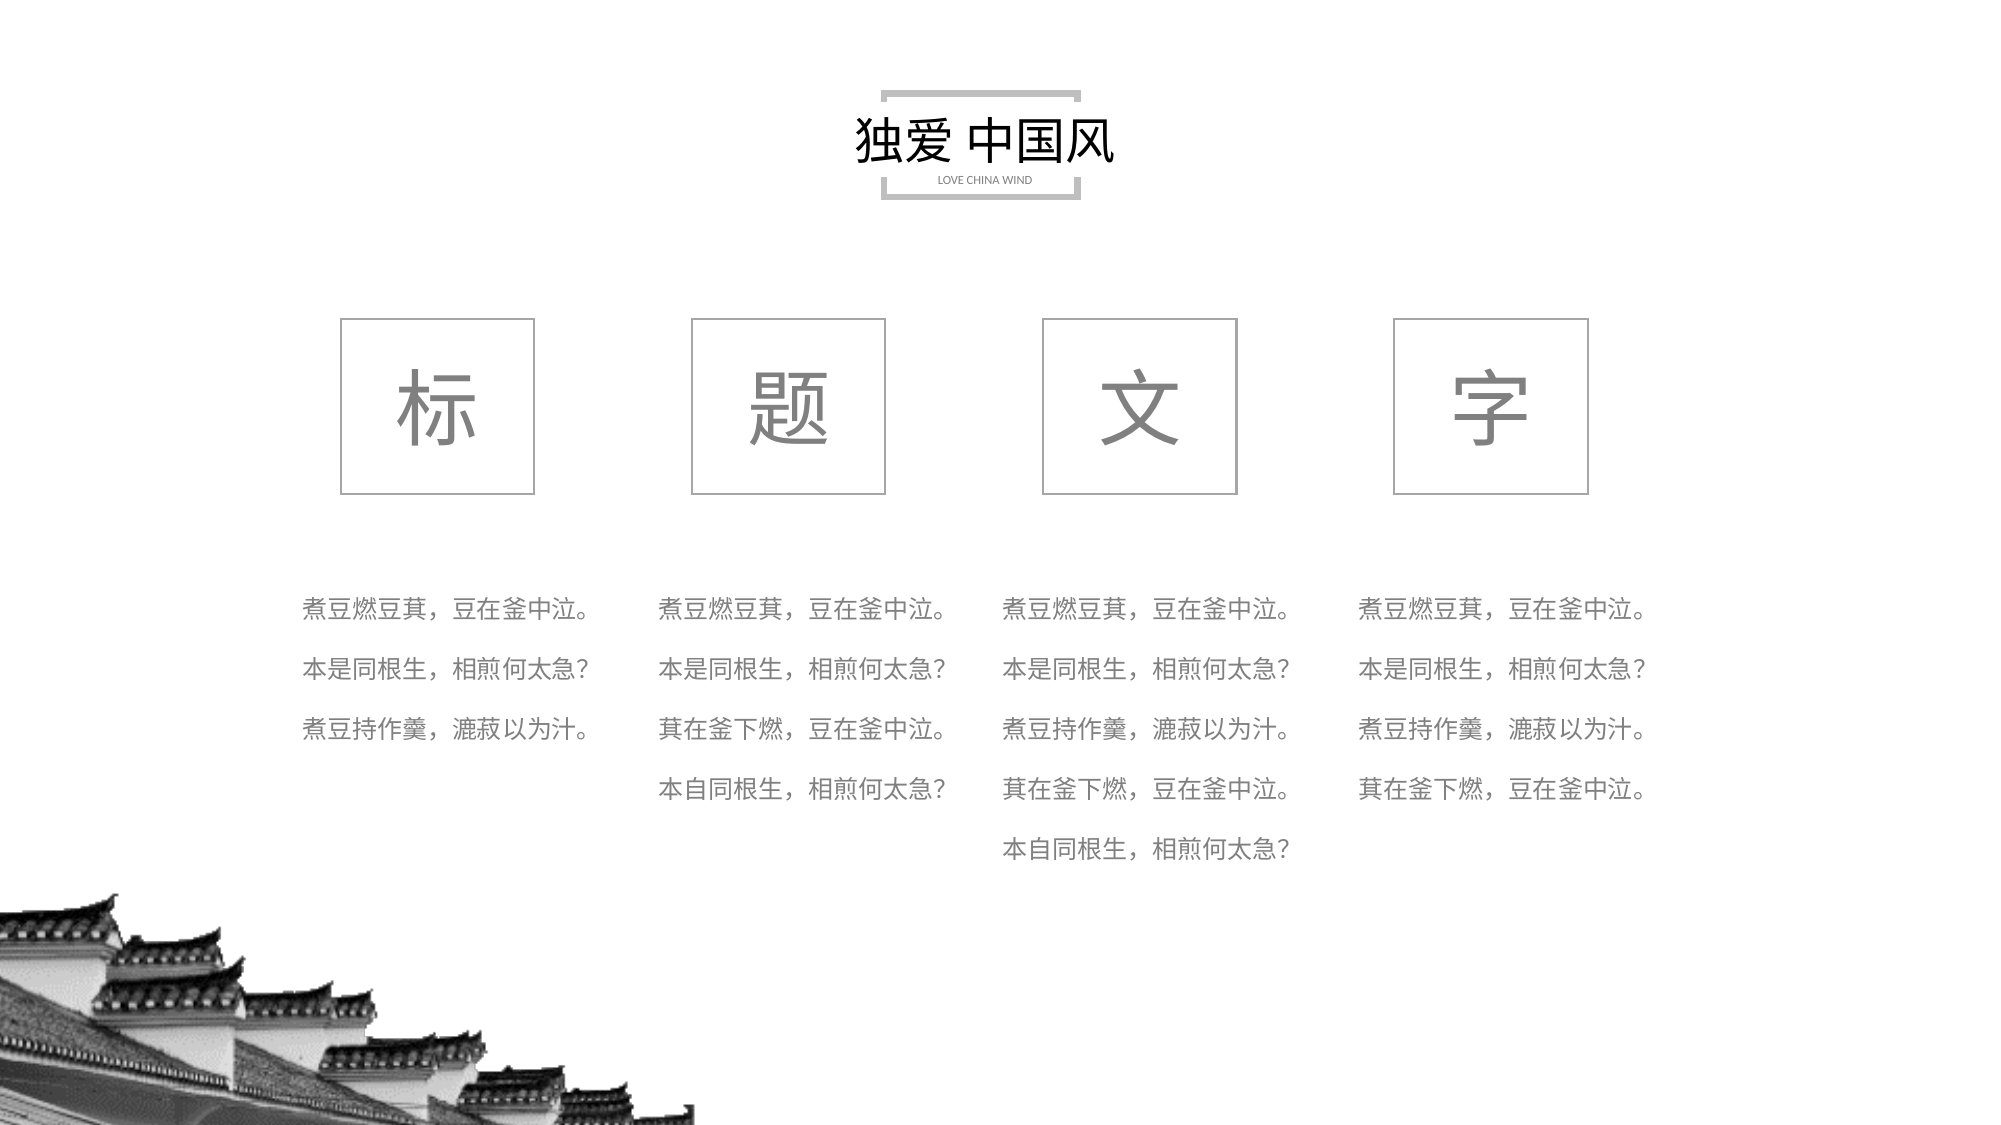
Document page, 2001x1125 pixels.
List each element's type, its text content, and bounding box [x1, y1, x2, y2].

text_box 煮豆燃豆萁，豆在釜中泣。 本是同根生，相煎何太急？ 煮豆持作羹，漉菽以为汁。 萁在釜下燃，豆在釜中泣。 本自同根生，相煎何太急？ [987, 556, 1332, 871]
text_box 煮豆燃豆萁，豆在釜中泣。 本是同根生，相煎何太急？ 煮豆持作羹，漉菽以为汁。 萁在釜下燃，豆在釜中泣。 [1343, 556, 1688, 871]
text_box 煮豆燃豆萁，豆在釜中泣。 本是同根生，相煎何太急？ 萁在釜下燃，豆在釜中泣。 本自同根生，相煎何太急？ [643, 556, 987, 811]
text_box 标 [340, 318, 535, 495]
text_box 文 [1042, 318, 1238, 495]
text_box 题 [691, 318, 886, 495]
text_box 字 [1393, 318, 1589, 495]
text_box 煮豆燃豆萁，豆在釜中泣。 本是同根生，相煎何太急？ 煮豆持作羹，漉菽以为汁。 [287, 556, 632, 811]
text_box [831, 93, 1140, 197]
picture [0, 880, 826, 1125]
